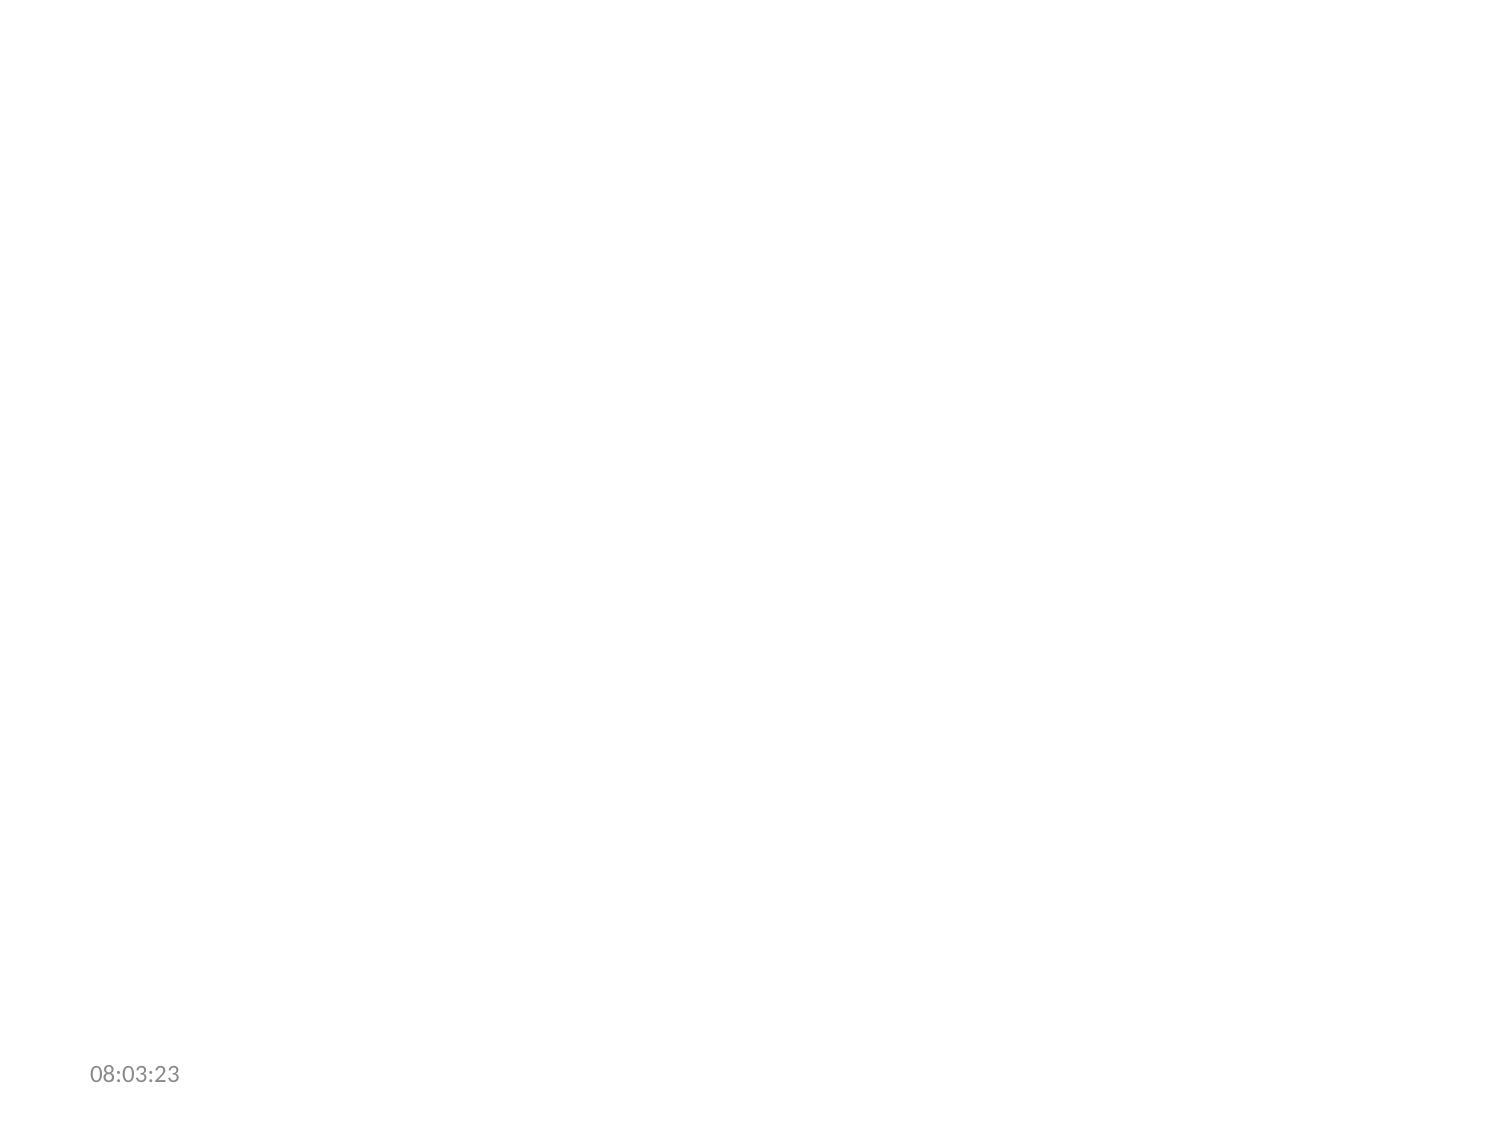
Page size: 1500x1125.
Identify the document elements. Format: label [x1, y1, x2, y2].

slide_number [75, 1042, 425, 1103]
